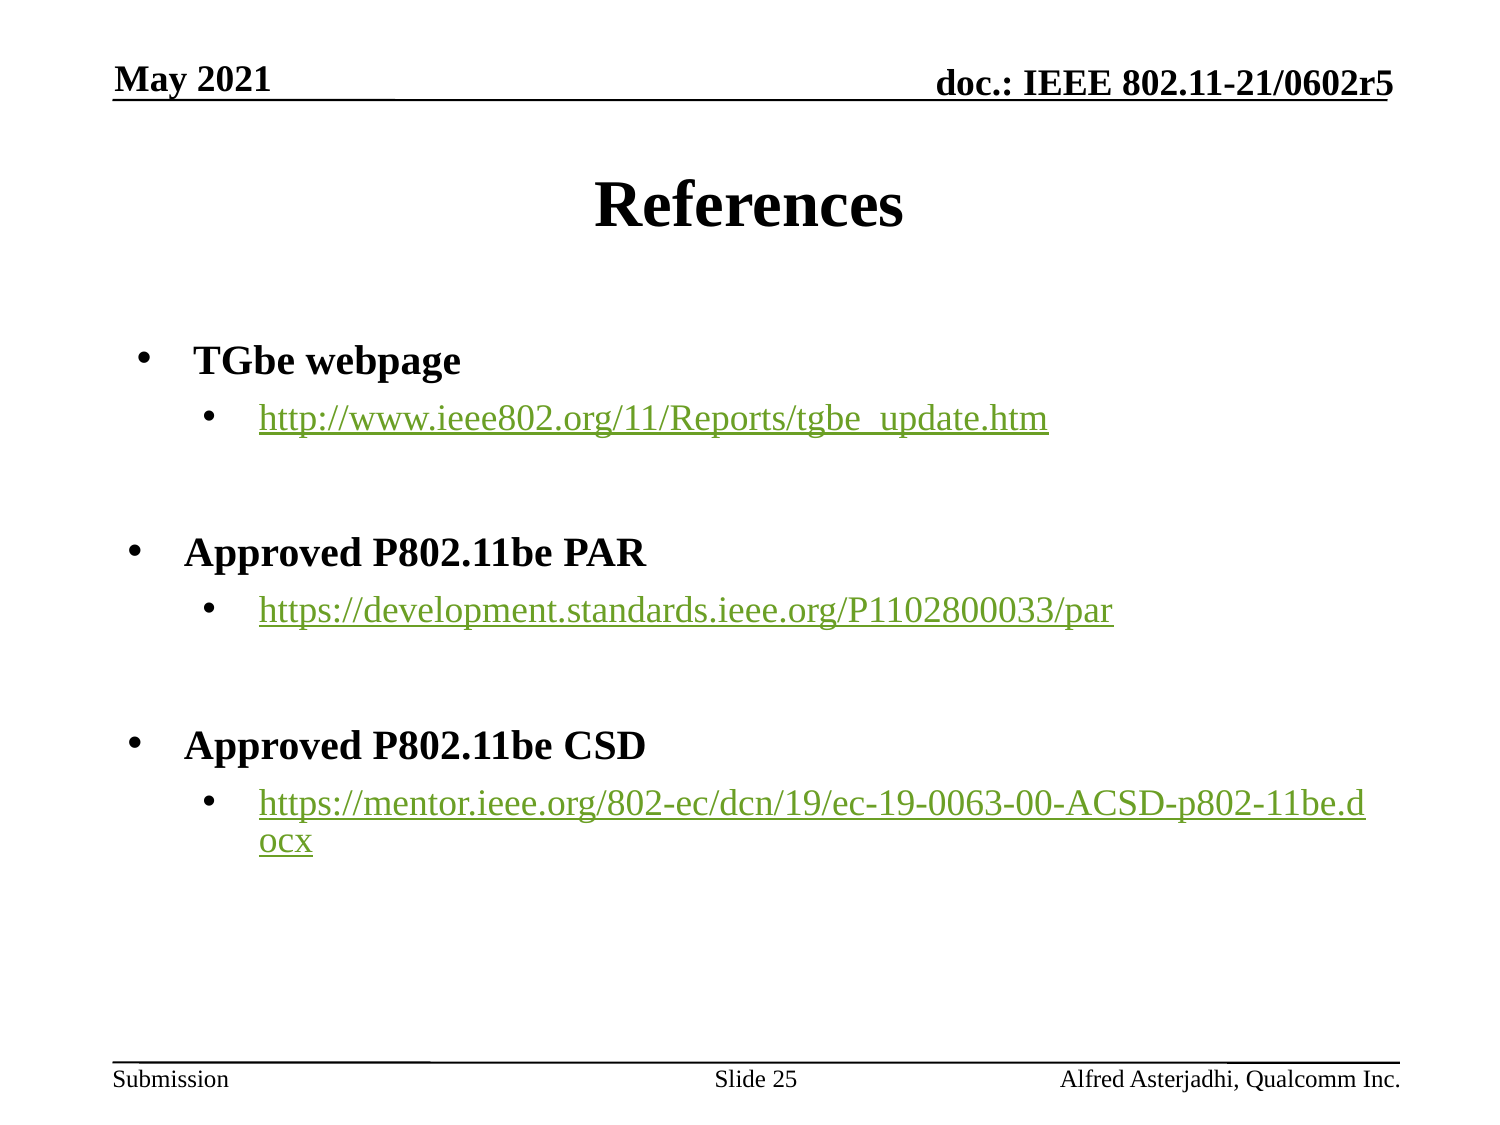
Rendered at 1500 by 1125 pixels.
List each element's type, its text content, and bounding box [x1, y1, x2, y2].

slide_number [114, 54, 493, 100]
footer Alfred Asterjadhi, Qualcomm Inc. [878, 1061, 1402, 1093]
list TGbe webpage http://www.ieee802.org/11/Reports/tgbe_update.htm Approved P802.11be PAR https://development.standards.ieee.org/P1102800033/par Approved P802.11be CSD https://mentor.ieee.org/802-ec/dcn/19/ec-19-0063-00-ACSD-p802-11be.docx [112, 324, 1388, 1000]
title References [112, 112, 1388, 288]
slide_number Slide 25 [712, 1061, 800, 1123]
